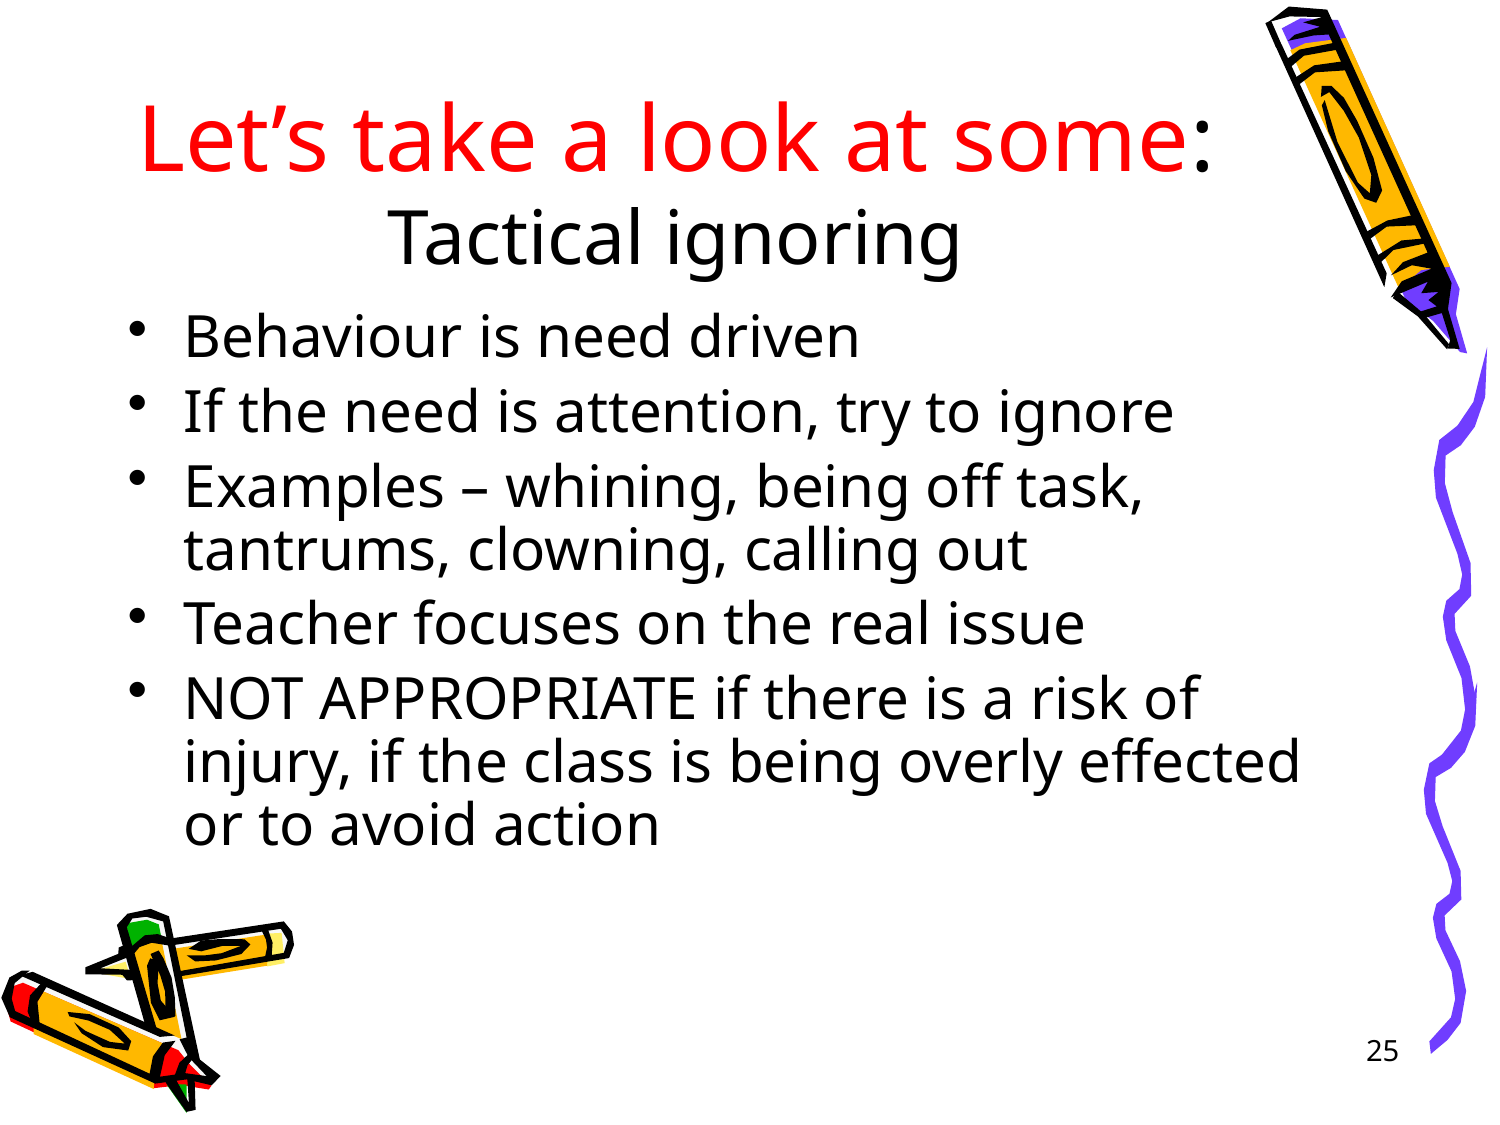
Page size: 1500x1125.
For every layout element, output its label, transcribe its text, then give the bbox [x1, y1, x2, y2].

list Behaviour is need driven If the need is attention, try to ignore Examples – whining, being off task, tantrums, clowning, calling out Teacher focuses on the real issue NOT APPROPRIATE if there is a risk of injury, if the class is being overly effected or to avoid action [112, 299, 1376, 901]
title Let’s take a look at some: Tactical ignoring [112, 24, 1240, 288]
slide_number 25 [1101, 1024, 1415, 1101]
